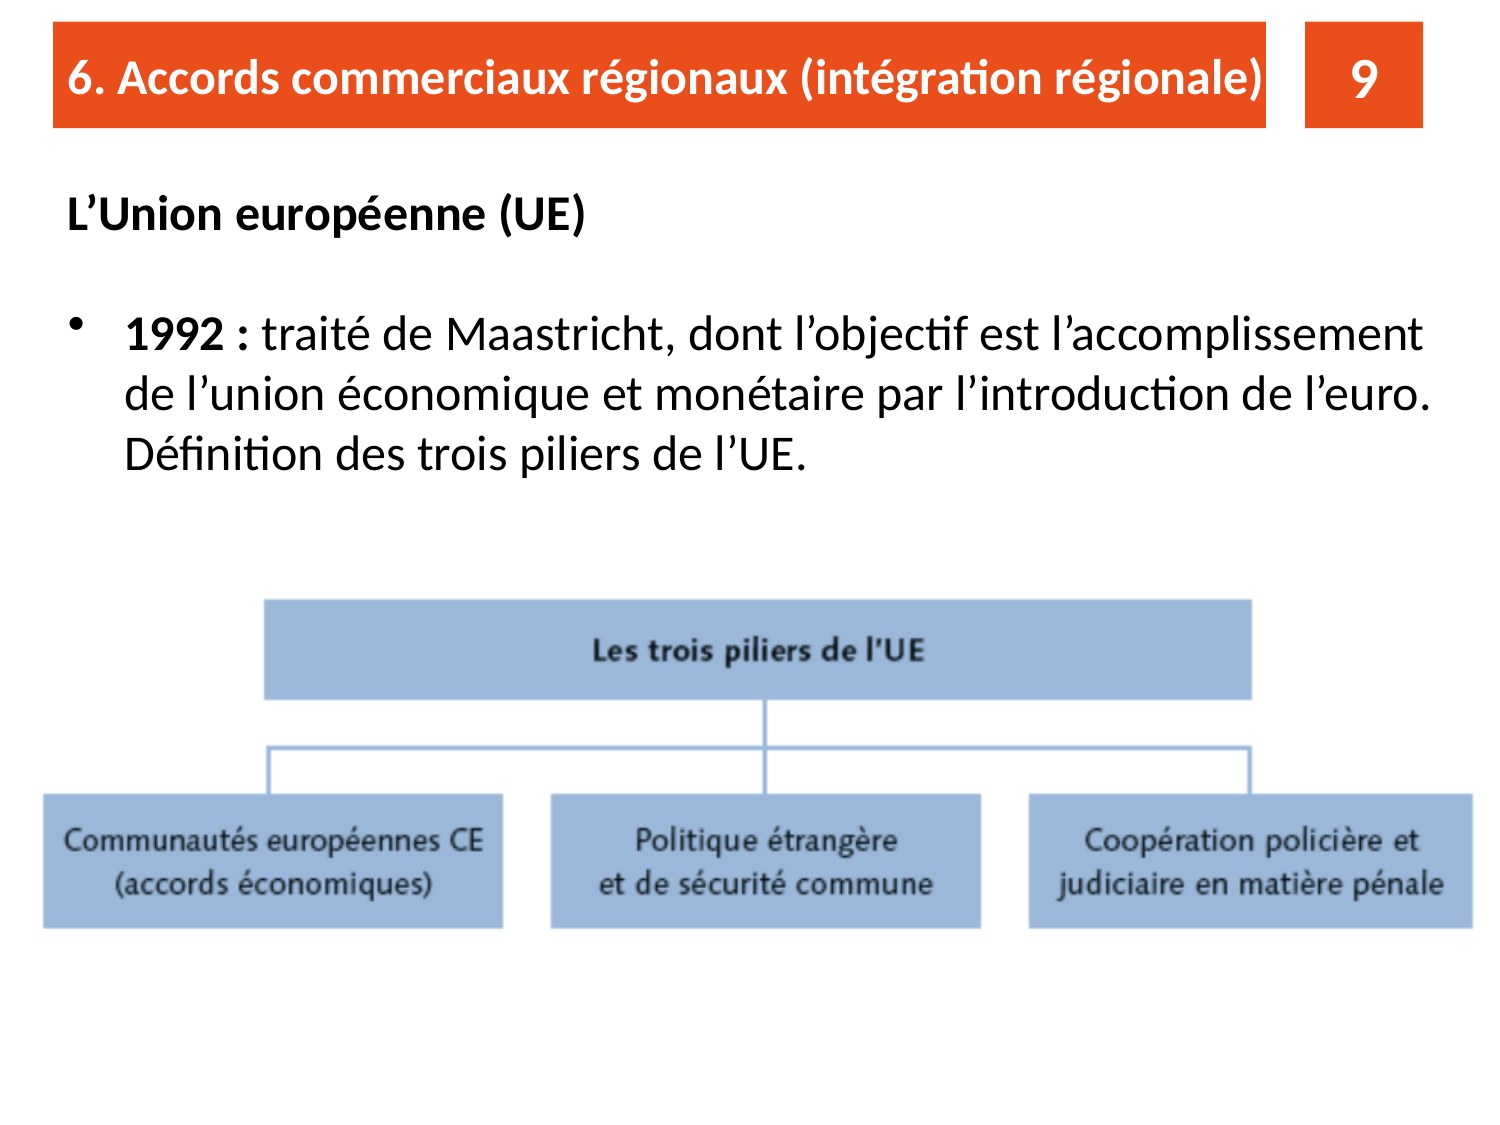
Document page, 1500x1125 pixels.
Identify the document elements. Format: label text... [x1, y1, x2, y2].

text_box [20, 547, 1495, 946]
text_box 9 [1305, 21, 1424, 129]
text_box L’Union européenne (UE) 1992 : traité de Maastricht, dont l’objectif est l’accomplissement de l’union économique et monétaire par l’introduction de l’euro. Définition des trois piliers de l’UE. [53, 172, 1447, 488]
text_box 6. Accords commerciaux régionaux (intégration régionale) [53, 21, 1266, 129]
